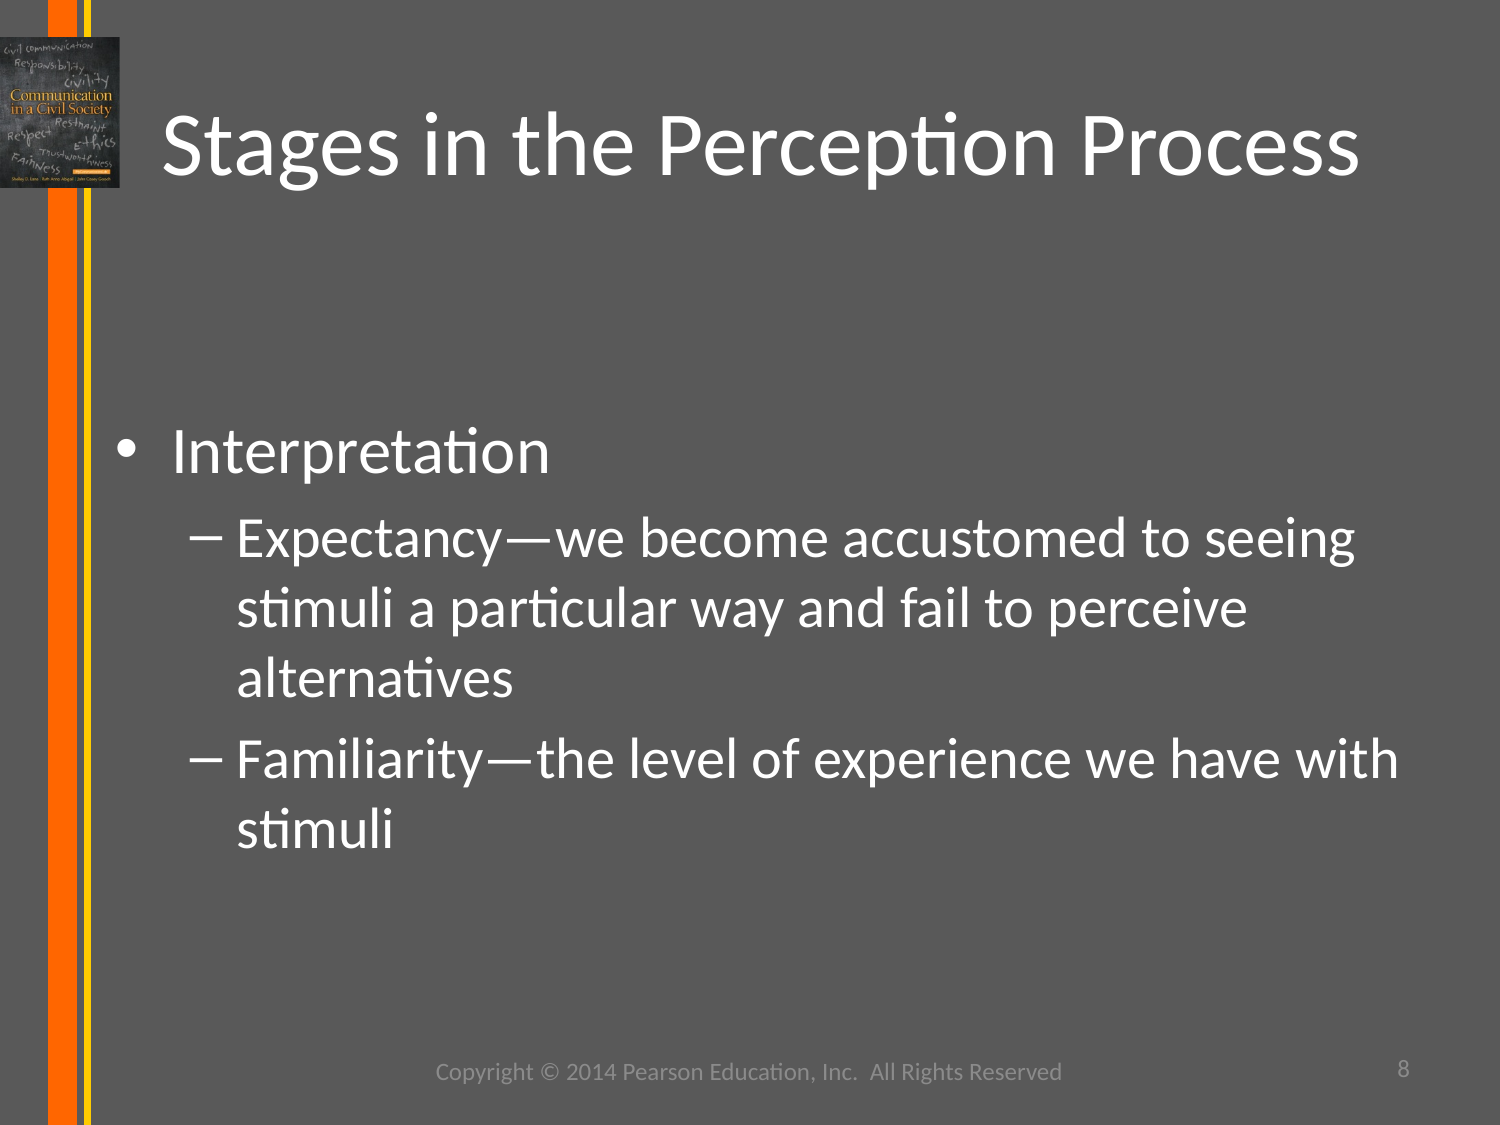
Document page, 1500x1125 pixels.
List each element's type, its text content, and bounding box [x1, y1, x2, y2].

footer Copyright © 2014 Pearson Education, Inc. All Rights Reserved [75, 1037, 1425, 1103]
slide_number 8 [1074, 1037, 1425, 1098]
picture [0, 37, 120, 188]
list Interpretation Expectancy—we become accustomed to seeing stimuli a particular way and fail to perceive alternatives Familiarity—the level of experience we have with stimuli [99, 262, 1426, 1006]
title Stages in the Perception Process [99, 44, 1426, 233]
